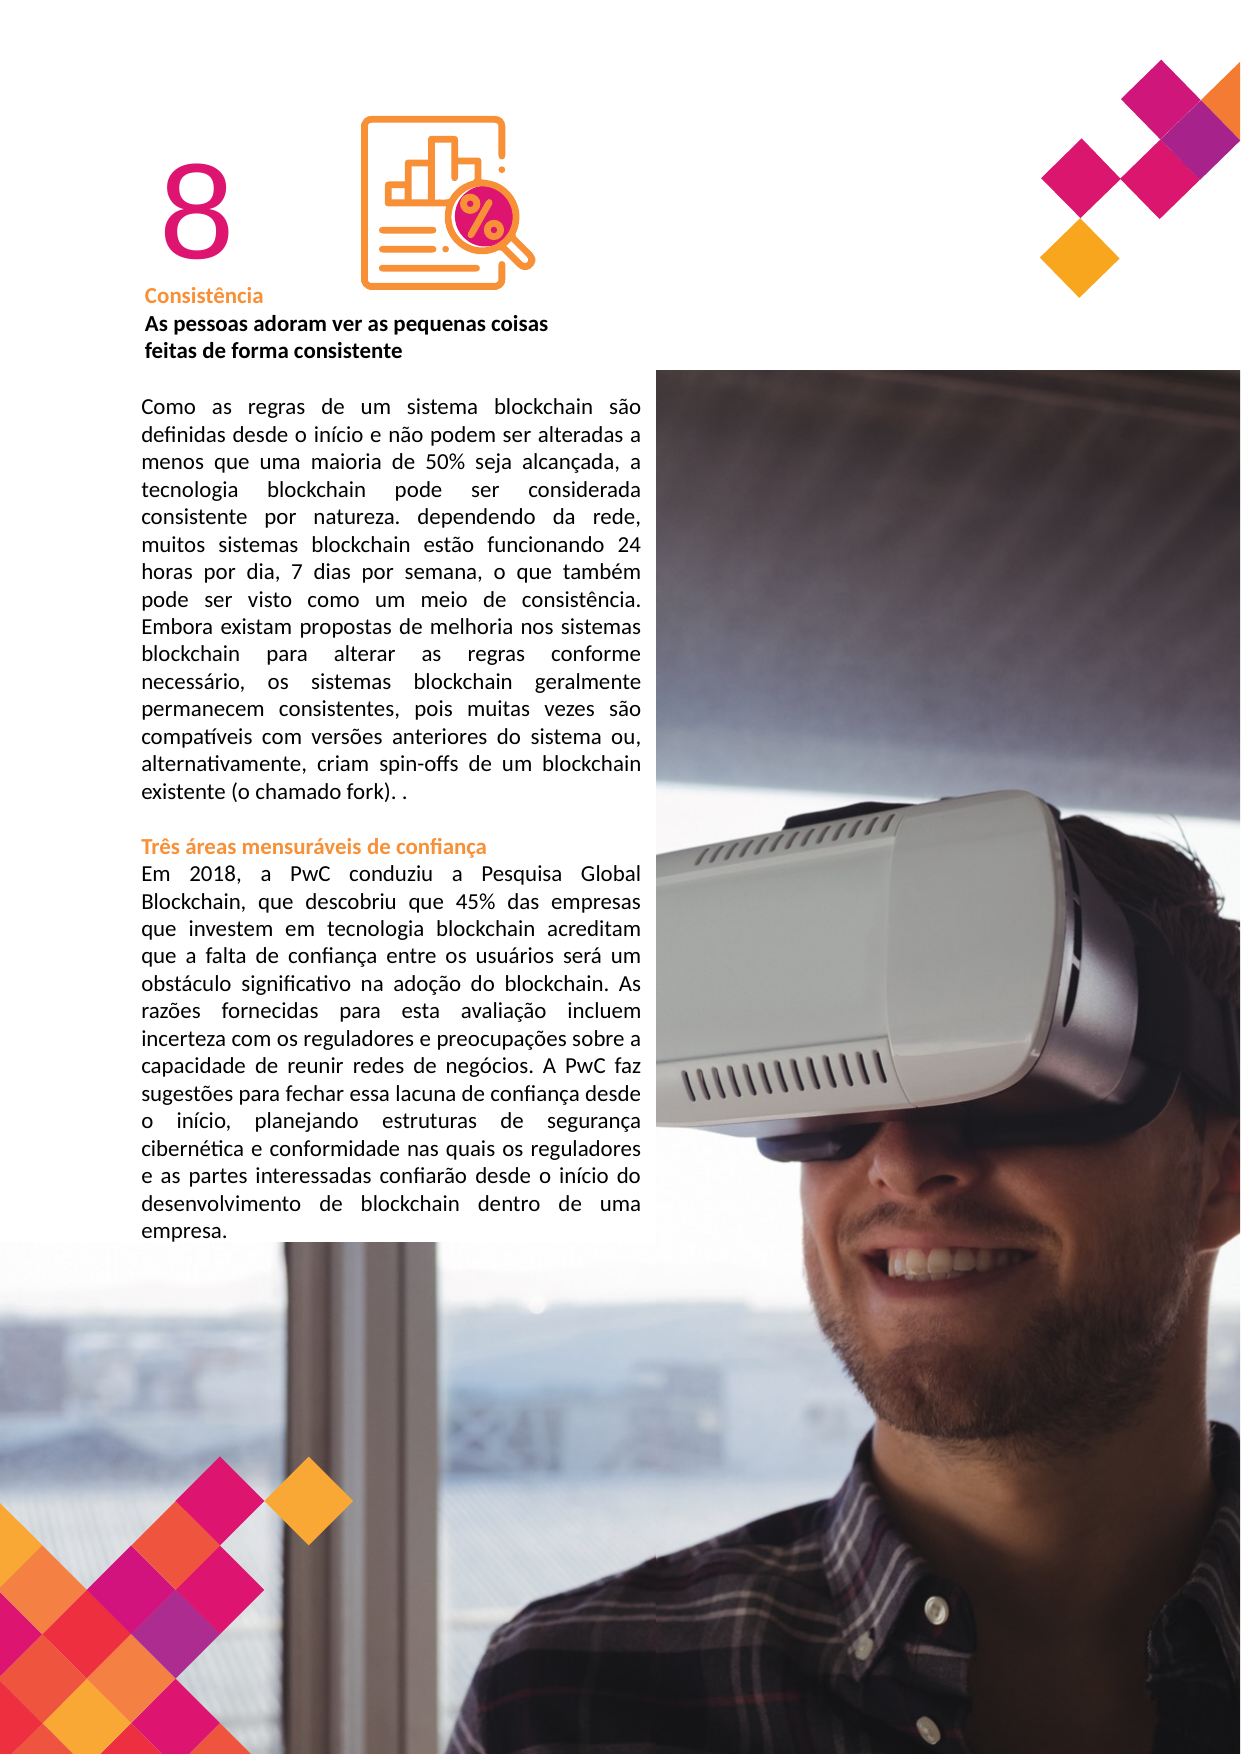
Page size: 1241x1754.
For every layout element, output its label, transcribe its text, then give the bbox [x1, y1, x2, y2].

text_box Como as regras de um sistema blockchain são definidas desde o início e não podem ser alteradas a menos que uma maioria de 50% seja alcançada, a tecnologia blockchain pode ser considerada consistente por natureza. dependendo da rede, muitos sistemas blockchain estão funcionando 24 horas por dia, 7 dias por semana, o que também pode ser visto como um meio de consistência. Embora existam propostas de melhoria nos sistemas blockchain para alterar as regras conforme necessário, os sistemas blockchain geralmente permanecem consistentes, pois muitas vezes são compatíveis com versões anteriores do sistema ou, alternativamente, criam spin-offs de um blockchain existente (o chamado fork). . Três áreas mensuráveis ​​de confiança Em 2018, a PwC conduziu a Pesquisa Global Blockchain, que descobriu que 45% das empresas que investem em tecnologia blockchain acreditam que a falta de confiança entre os usuários será um obstáculo significativo na adoção do blockchain. As razões fornecidas para esta avaliação incluem incerteza com os reguladores e preocupações sobre a capacidade de reunir redes de negócios. A PwC faz sugestões para fechar essa lacuna de confiança desde o início, planejando estruturas de segurança cibernética e conformidade nas quais os reguladores e as partes interessadas confiarão desde o início do desenvolvimento de blockchain dentro de uma empresa. [126, 384, 656, 1242]
text_box Consistência As pessoas adoram ver as pequenas coisas feitas de forma consistente [130, 273, 592, 377]
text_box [0, 1456, 341, 1754]
text_box 8 [144, 115, 252, 294]
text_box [360, 115, 536, 290]
picture [0, 370, 1241, 1754]
